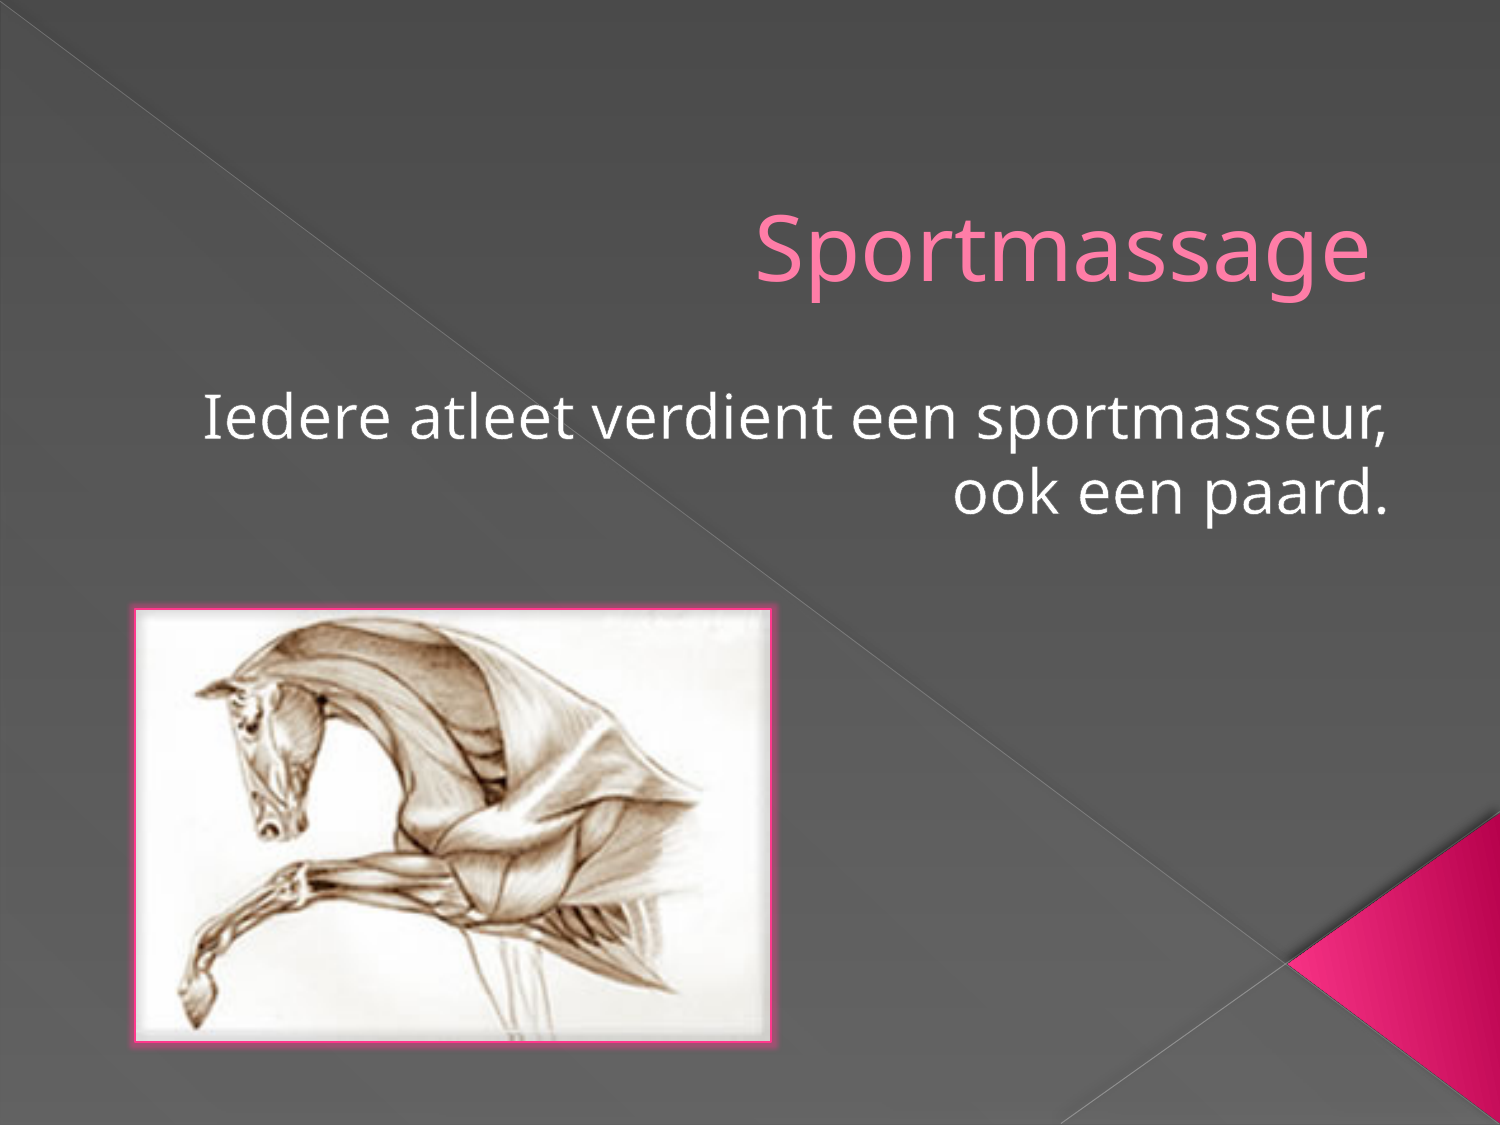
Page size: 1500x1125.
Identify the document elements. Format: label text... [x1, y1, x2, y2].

title Sportmassage [112, 66, 1388, 308]
subtitle Iedere atleet verdient een sportmasseur, ook een paard. [88, 369, 1412, 657]
picture [135, 609, 770, 1041]
